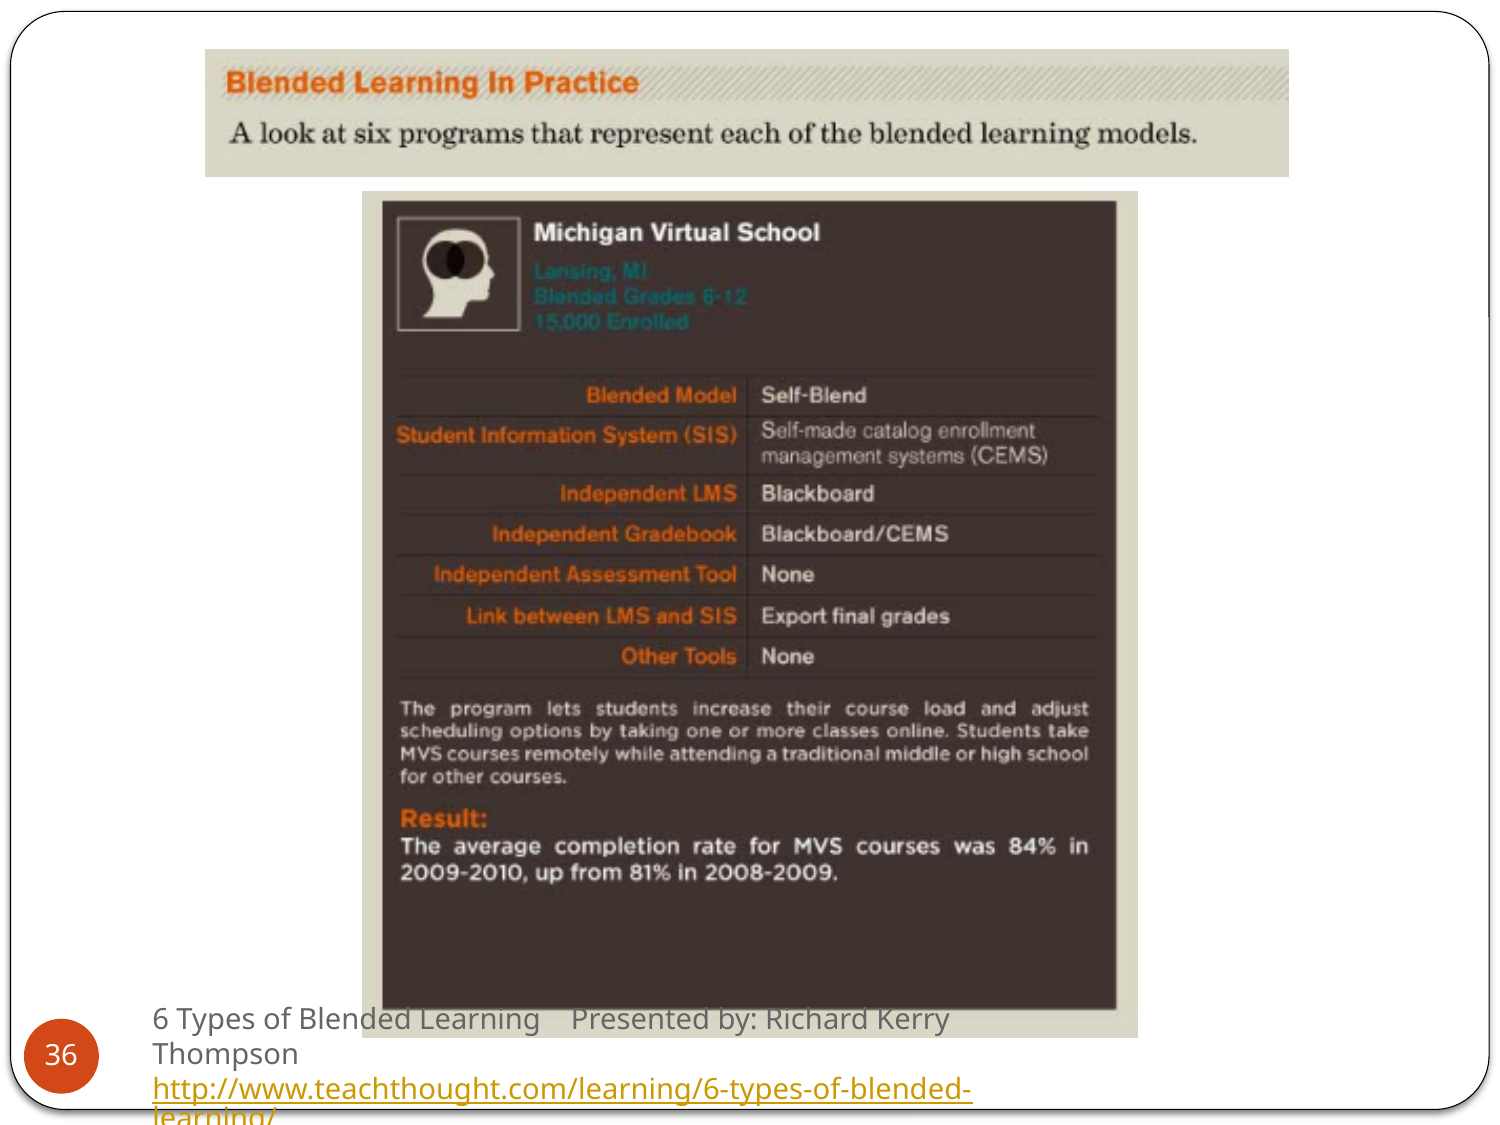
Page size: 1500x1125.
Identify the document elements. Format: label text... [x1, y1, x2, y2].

footer 6 Types of Blended Learning Presented by: Richard Kerry Thompson http://www.teachthought.com/learning/6-types-of-blended-learning/ [137, 1042, 988, 1103]
picture [204, 49, 1289, 177]
picture [362, 190, 1138, 1038]
slide_number 36 [23, 1018, 99, 1094]
